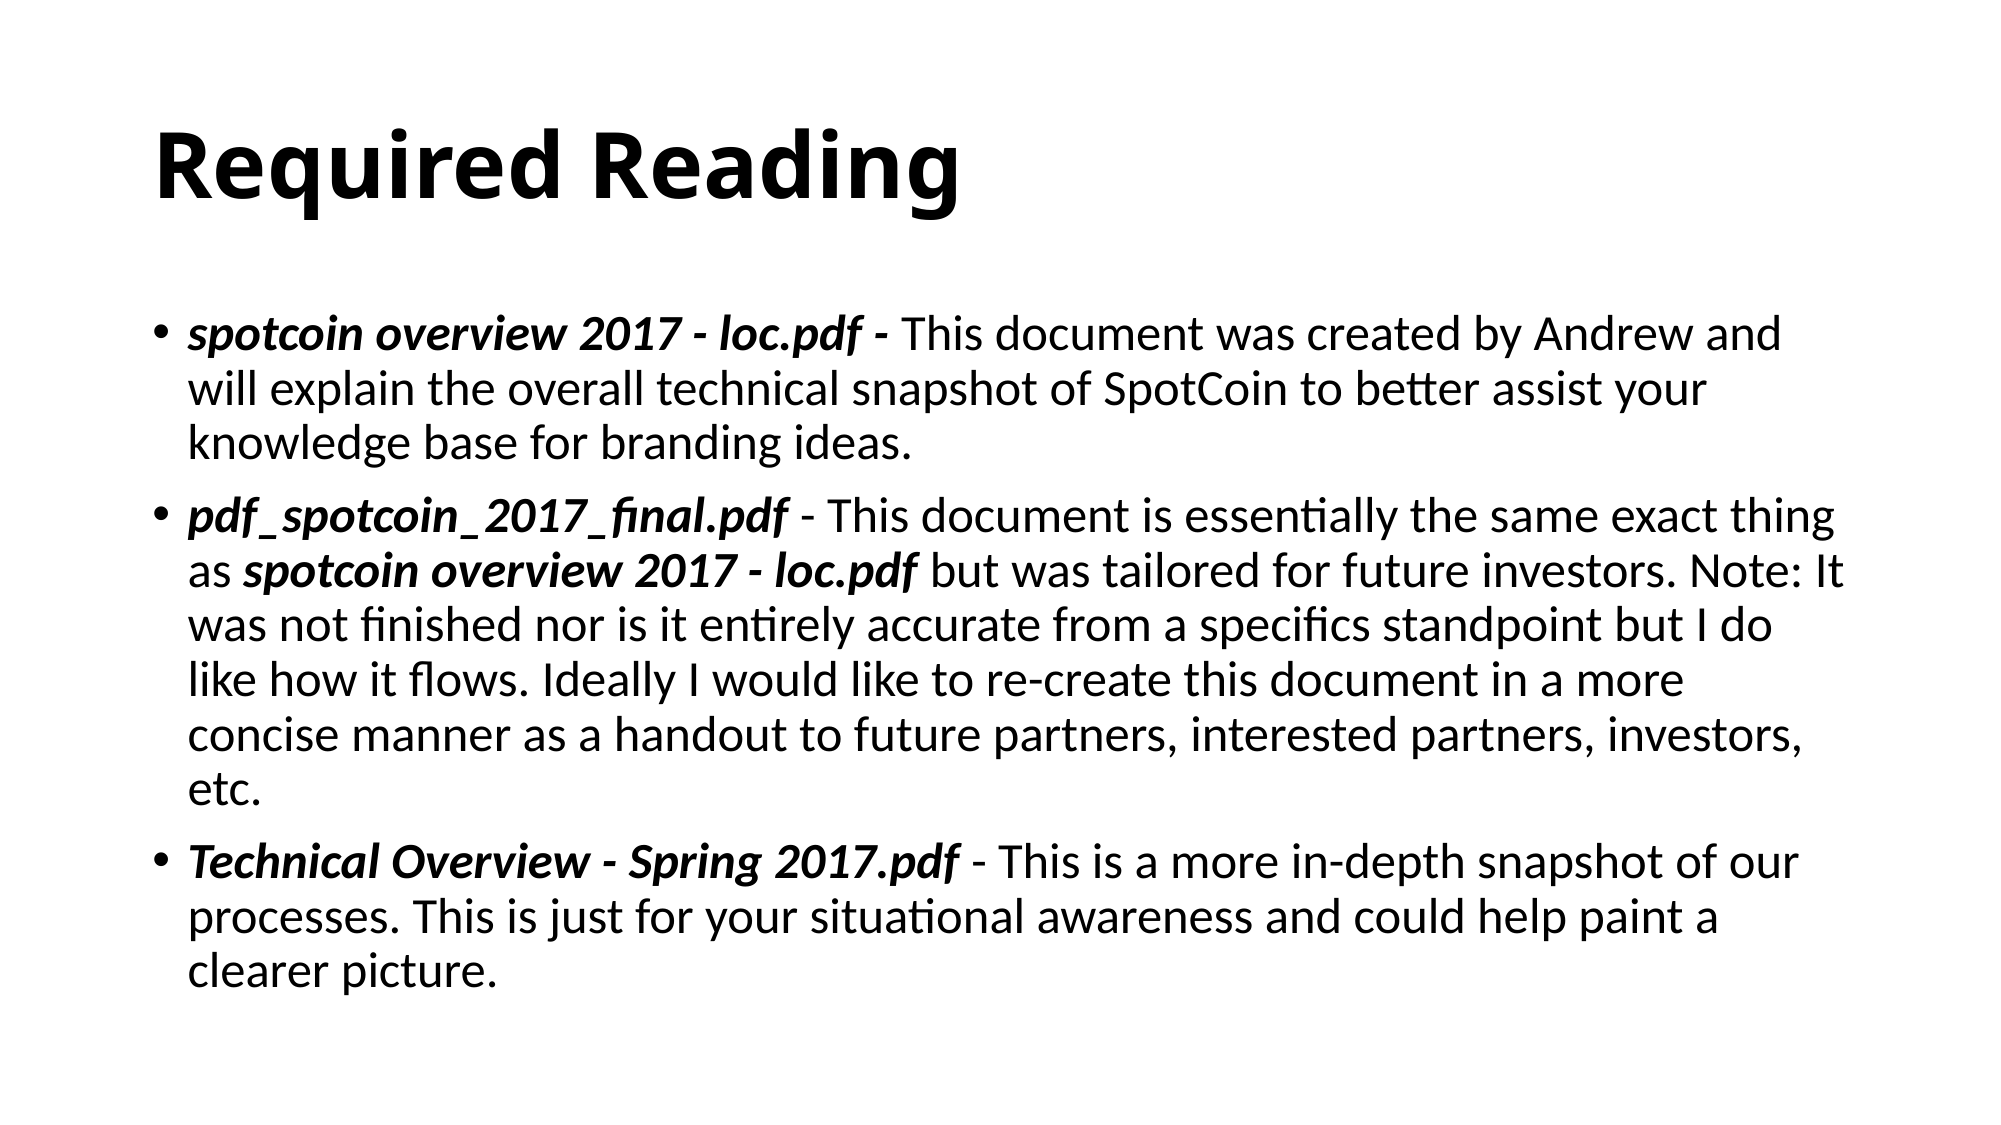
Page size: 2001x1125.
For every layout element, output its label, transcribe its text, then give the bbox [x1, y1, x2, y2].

title Required Reading [137, 59, 1863, 278]
list spotcoin overview 2017 - loc.pdf - This document was created by Andrew and will explain the overall technical snapshot of SpotCoin to better assist your knowledge base for branding ideas. pdf_spotcoin_2017_final.pdf - This document is essentially the same exact thing as spotcoin overview 2017 - loc.pdf but was tailored for future investors. Note: It was not finished nor is it entirely accurate from a specifics standpoint but I do like how it flows. Ideally I would like to re-create this document in a more concise manner as a handout to future partners, interested partners, investors, etc. Technical Overview - Spring 2017.pdf - This is a more in-depth snapshot of our processes. This is just for your situational awareness and could help paint a clearer picture. [137, 299, 1863, 1014]
